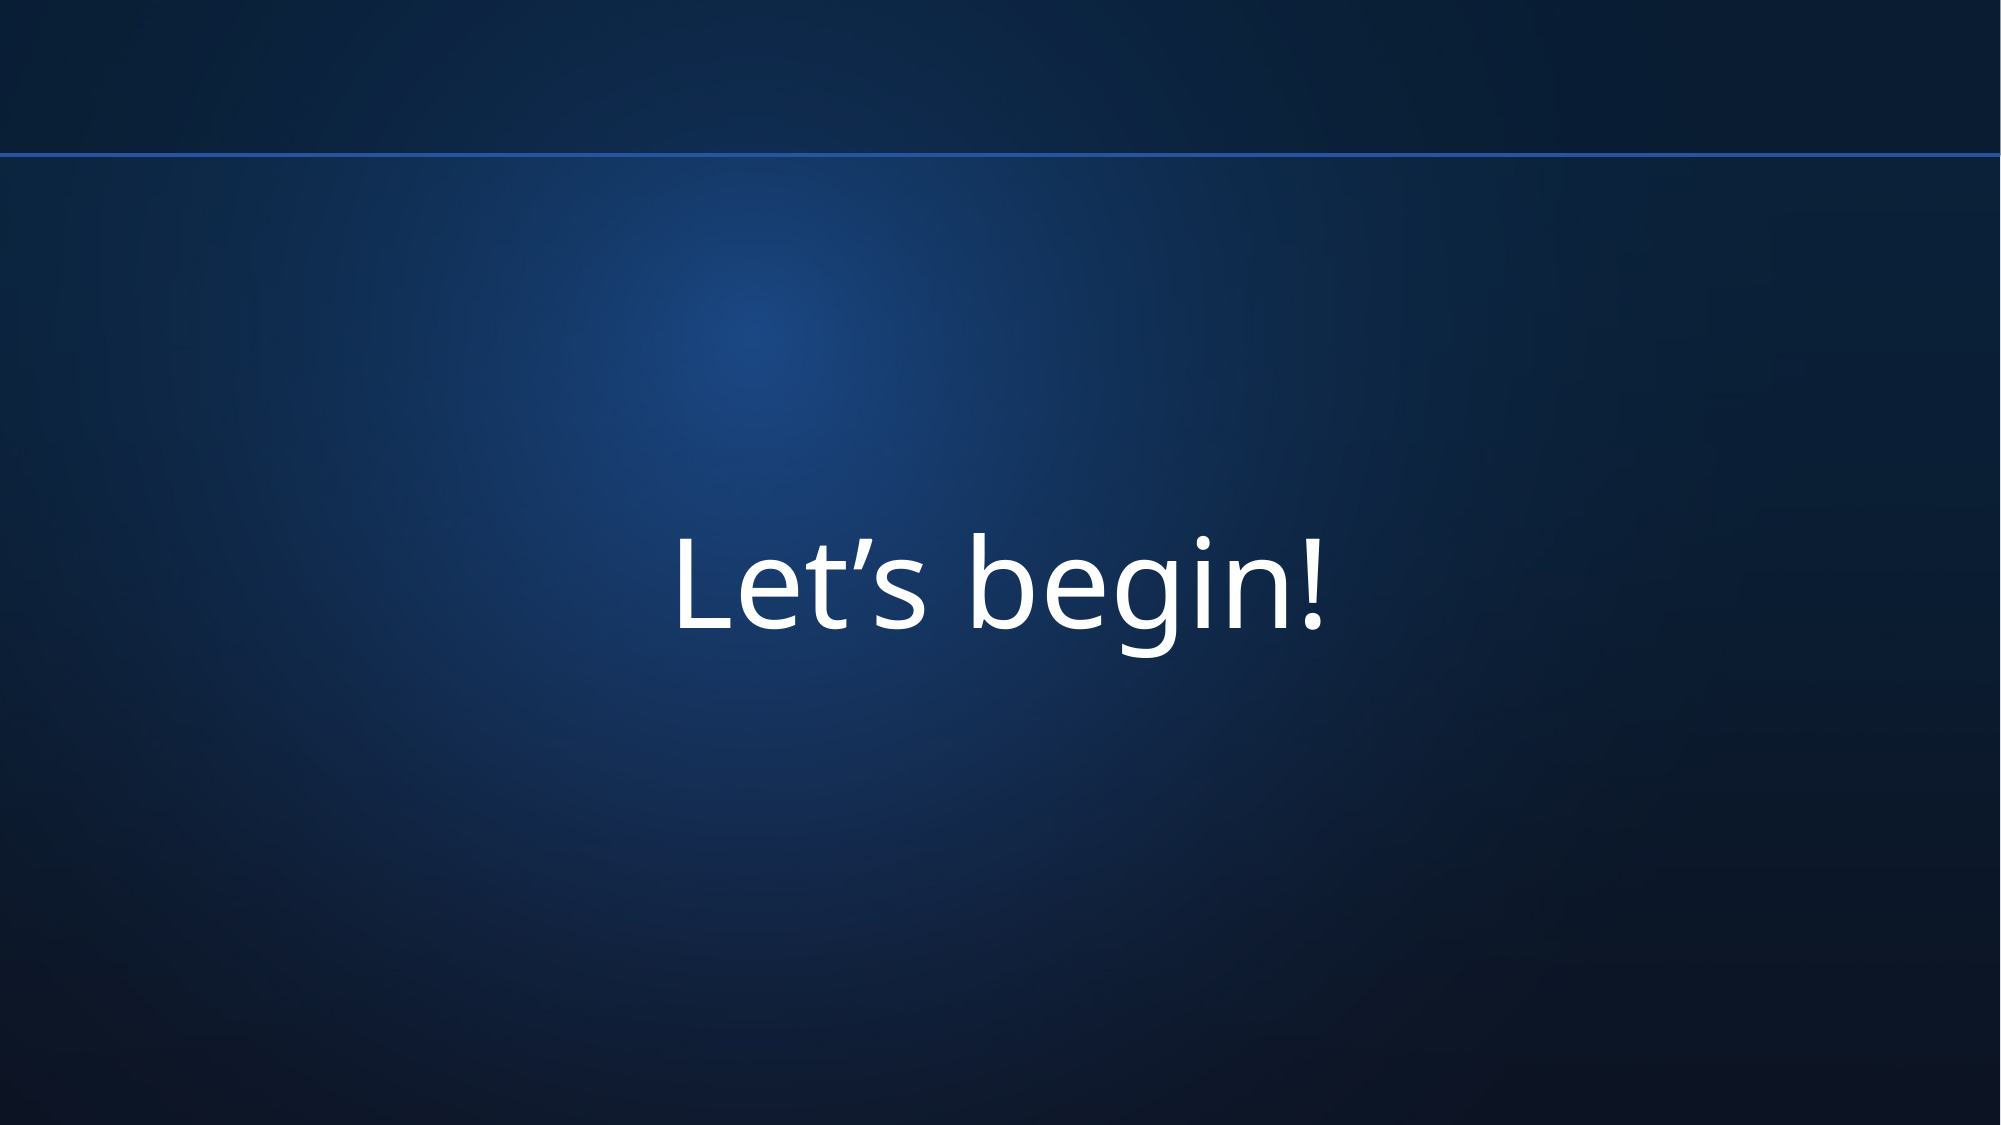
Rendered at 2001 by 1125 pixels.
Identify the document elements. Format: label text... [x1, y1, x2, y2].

picture [0, 157, 2001, 1125]
picture [0, 0, 2001, 153]
title Let’s begin! [249, 184, 1750, 664]
